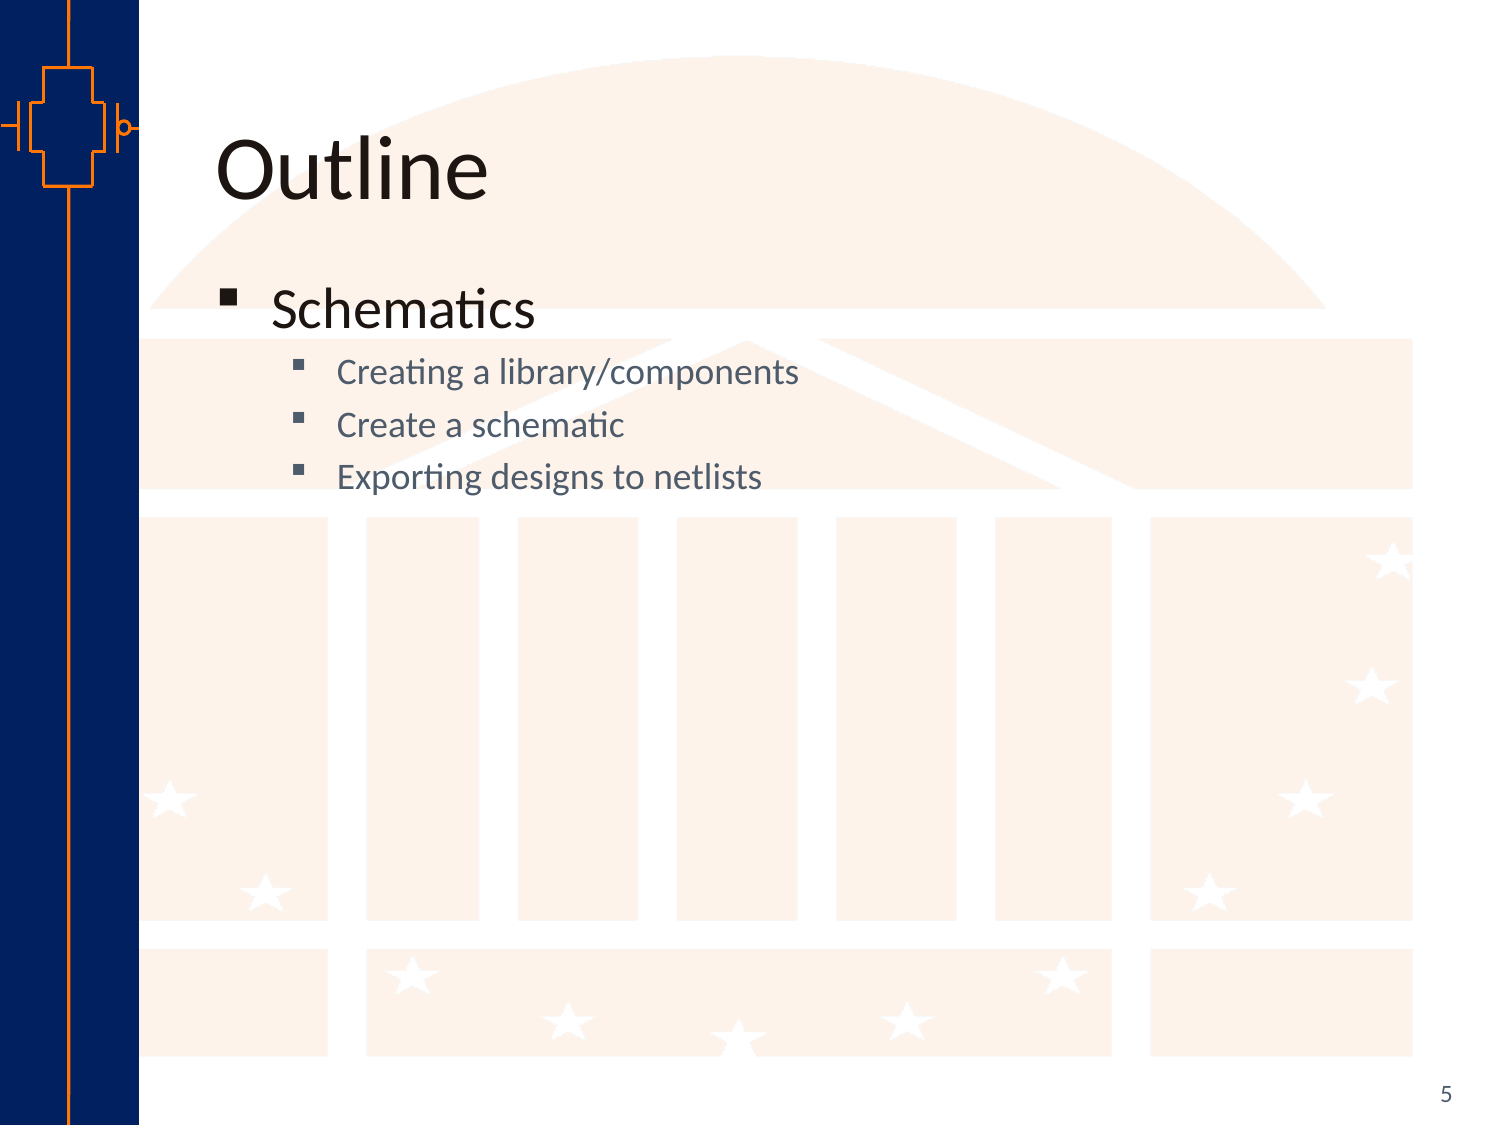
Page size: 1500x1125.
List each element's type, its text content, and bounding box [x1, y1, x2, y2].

list Schematics Creating a library/components Create a schematic Exporting designs to netlists [200, 262, 1425, 988]
title Outline [200, 37, 1388, 225]
slide_number 5 [1425, 1062, 1488, 1123]
